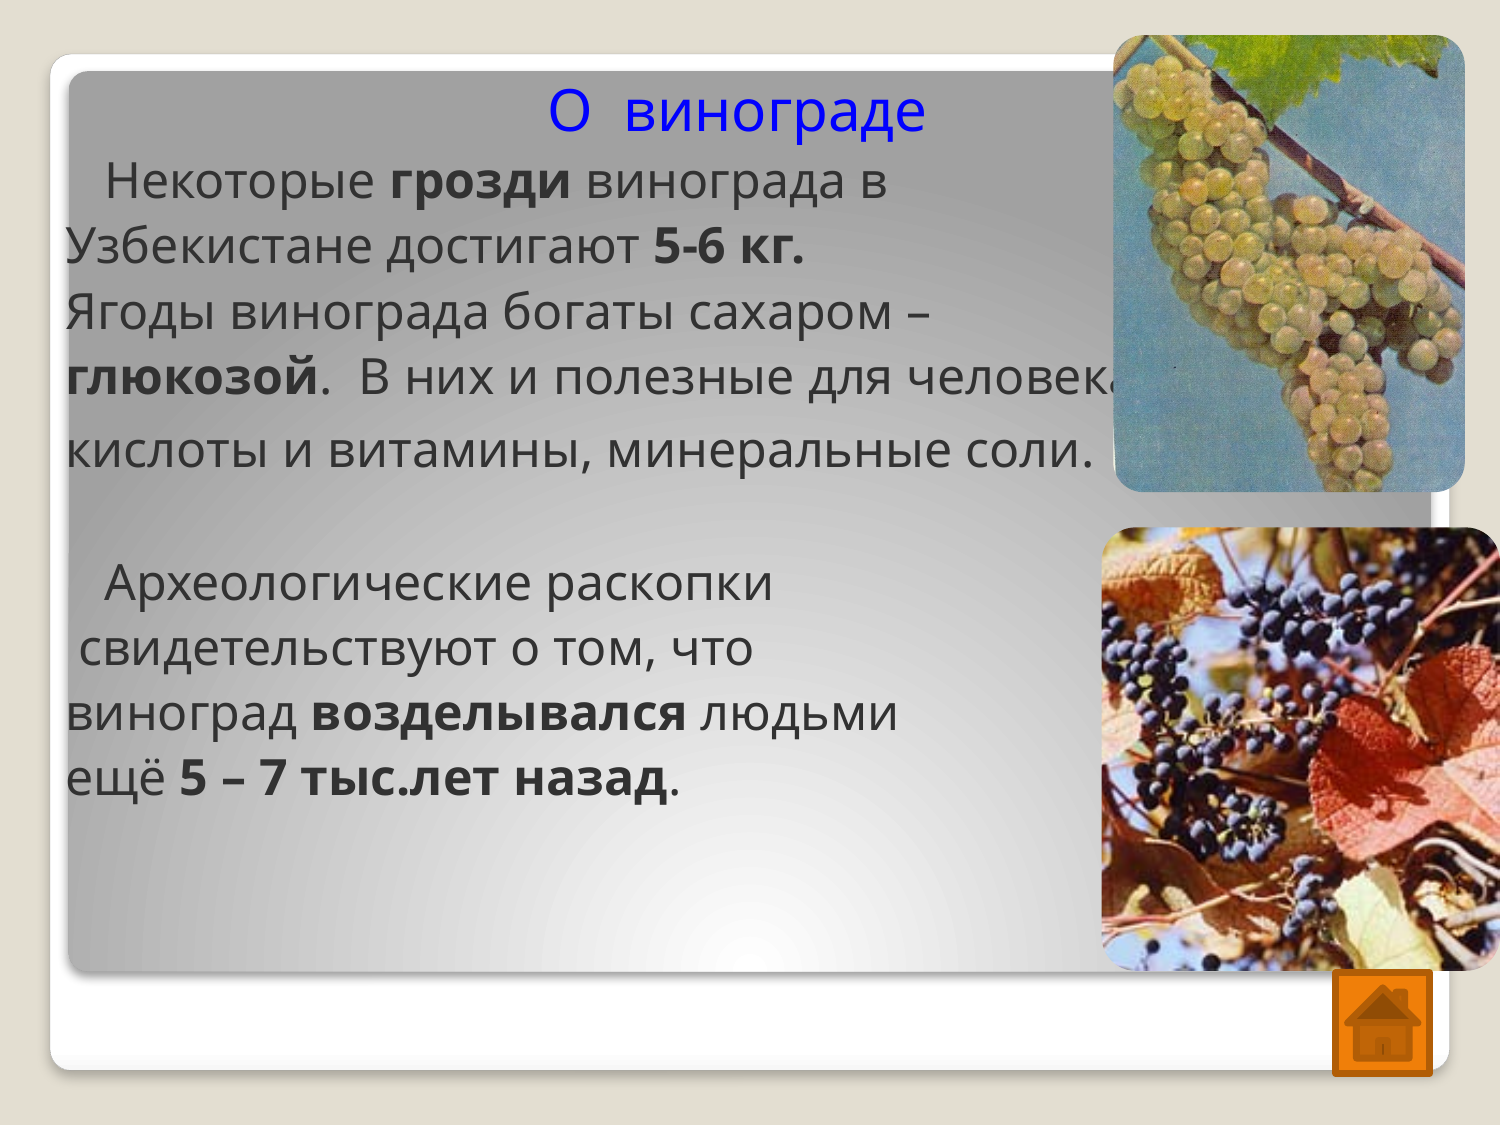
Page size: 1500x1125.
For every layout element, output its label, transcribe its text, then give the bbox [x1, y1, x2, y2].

list О винограде Некоторые грозди винограда в Узбекистане достигают 5-6 кг. Ягоды винограда богаты сахаром – глюкозой. В них и полезные для человека кислоты и витамины, минеральные соли. Археологические раскопки свидетельствуют о том, что виноград возделывался людьми ещё 5 – 7 тыс.лет назад. [35, 58, 1425, 1079]
text_box [1332, 983, 1433, 1077]
picture [1101, 527, 1500, 972]
picture [1113, 34, 1466, 493]
